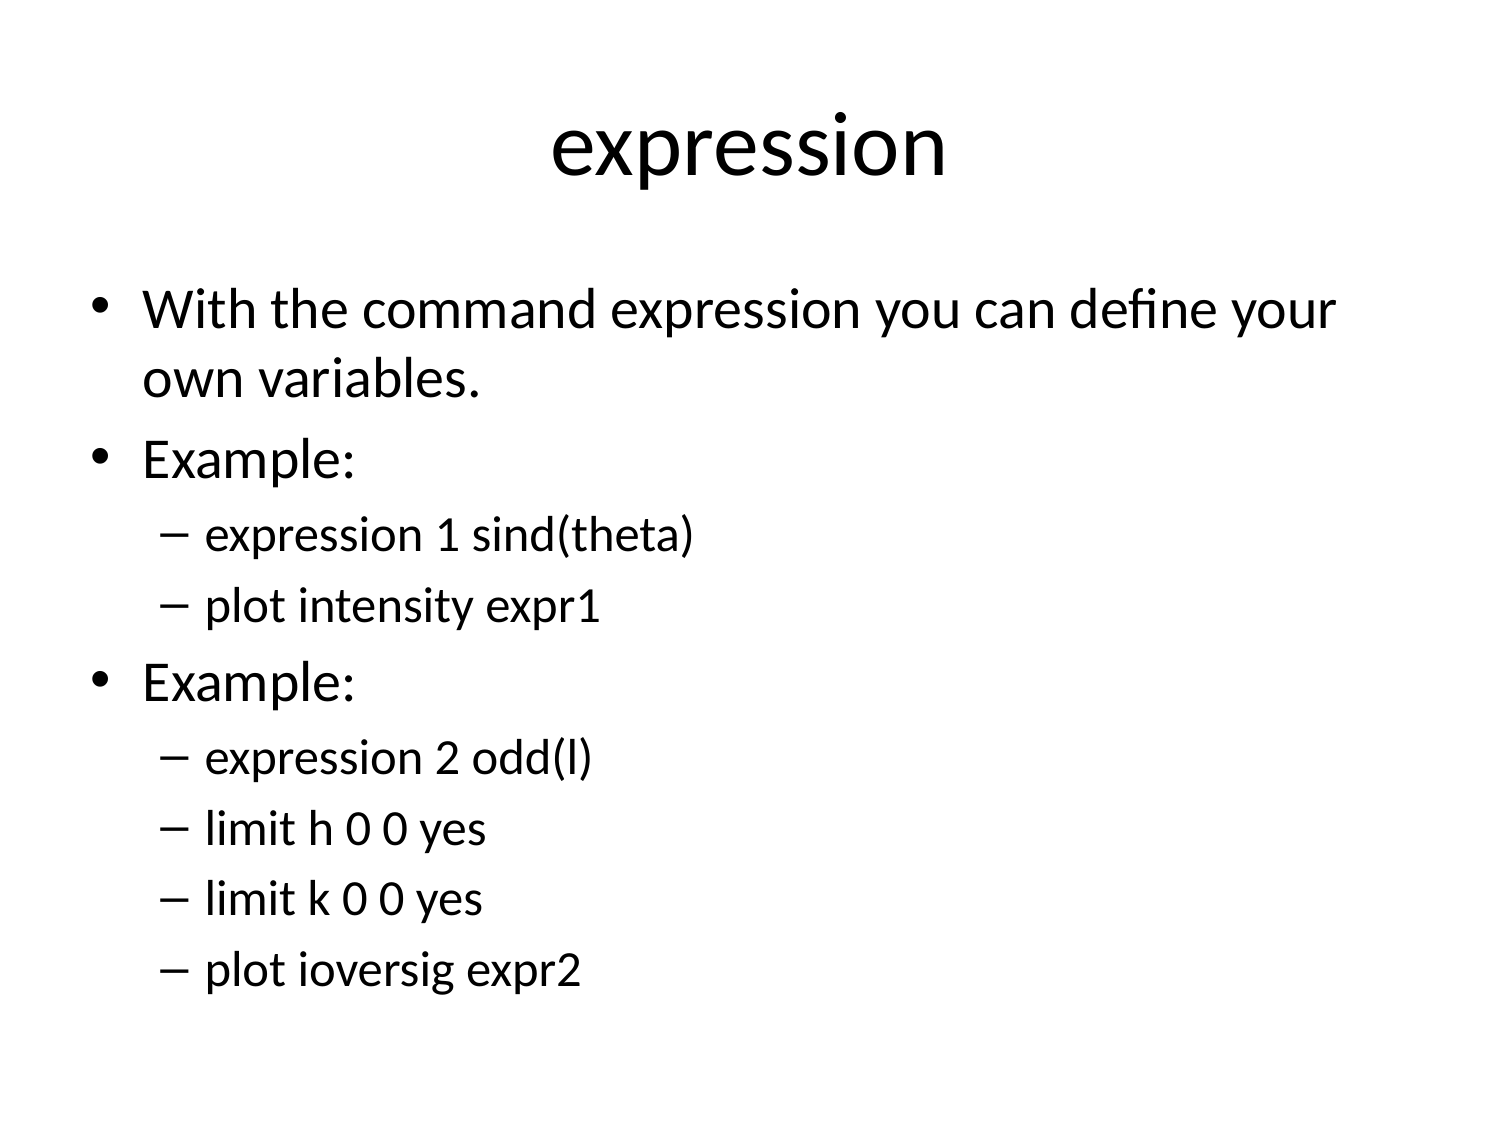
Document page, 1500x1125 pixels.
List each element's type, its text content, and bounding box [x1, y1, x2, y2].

title expression [75, 45, 1425, 233]
list With the command expression you can define your own variables. Example: expression 1 sind(theta) plot intensity expr1 Example: expression 2 odd(l) limit h 0 0 yes limit k 0 0 yes plot ioversig expr2 [75, 262, 1425, 1005]
